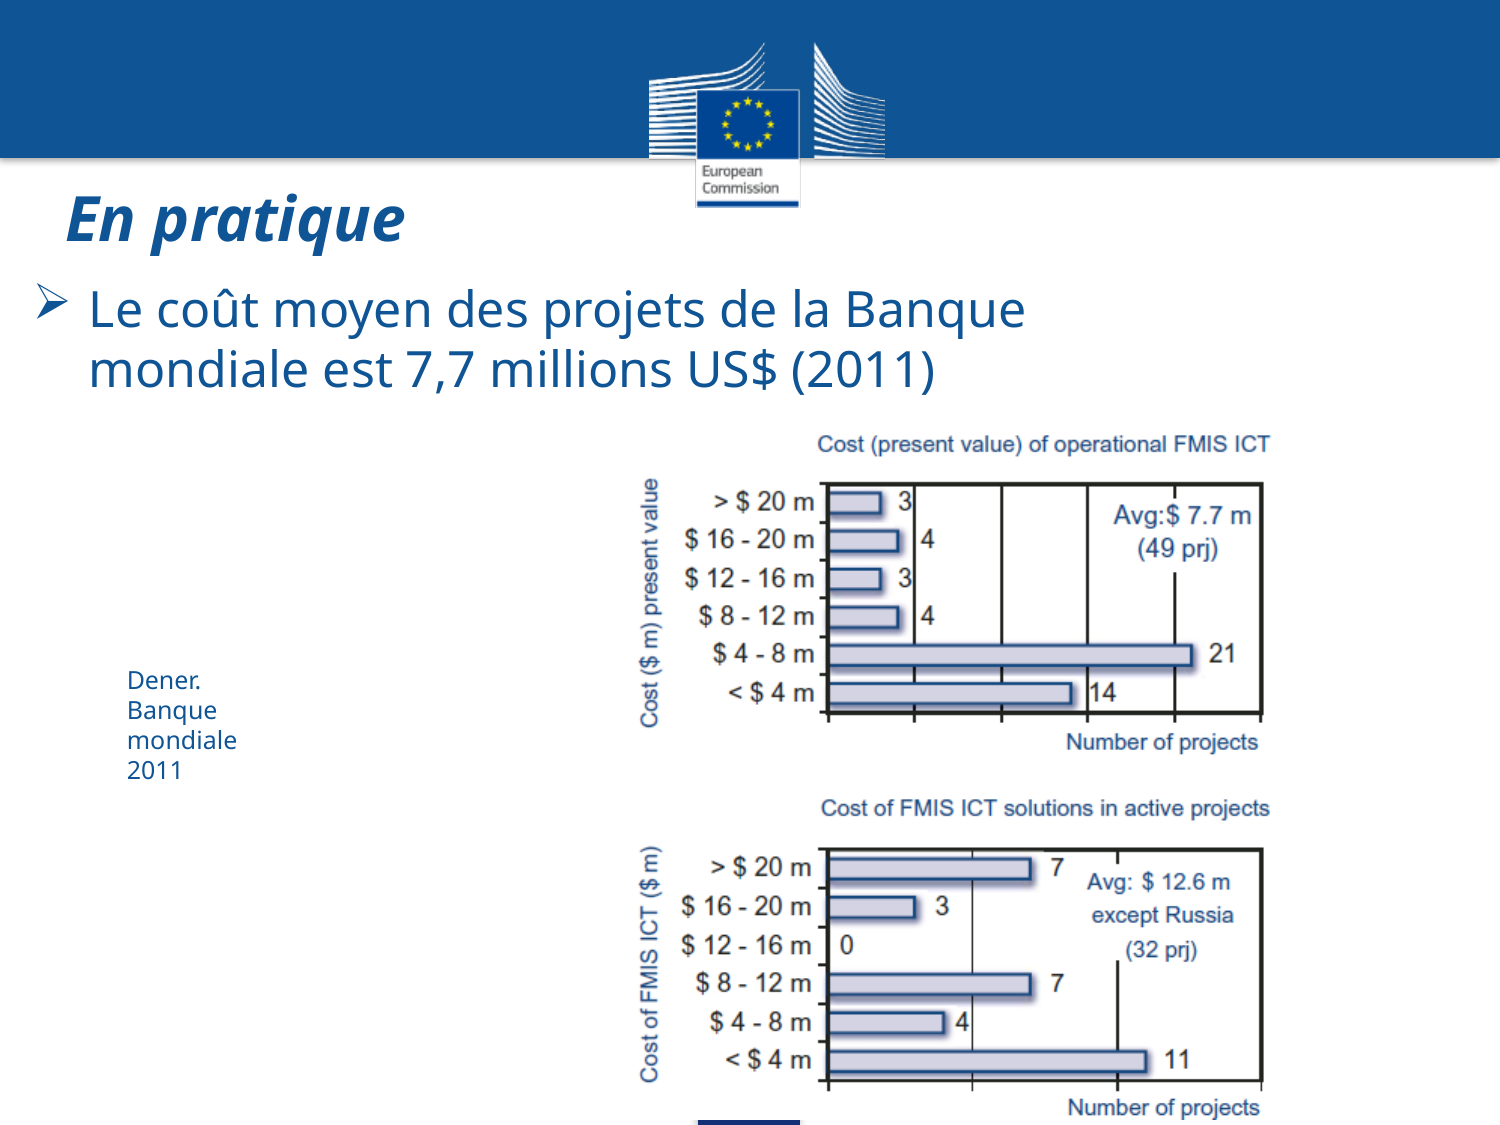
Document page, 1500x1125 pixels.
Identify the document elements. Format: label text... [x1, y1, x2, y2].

title En pratique [50, 139, 1400, 293]
picture [582, 398, 1306, 1121]
picture [649, 42, 885, 139]
list Le coût moyen des projets de la Banque mondiale est 7,7 millions US$ (2011) [17, 270, 1260, 399]
text_box Dener. Banque mondiale 2011 [112, 656, 288, 792]
